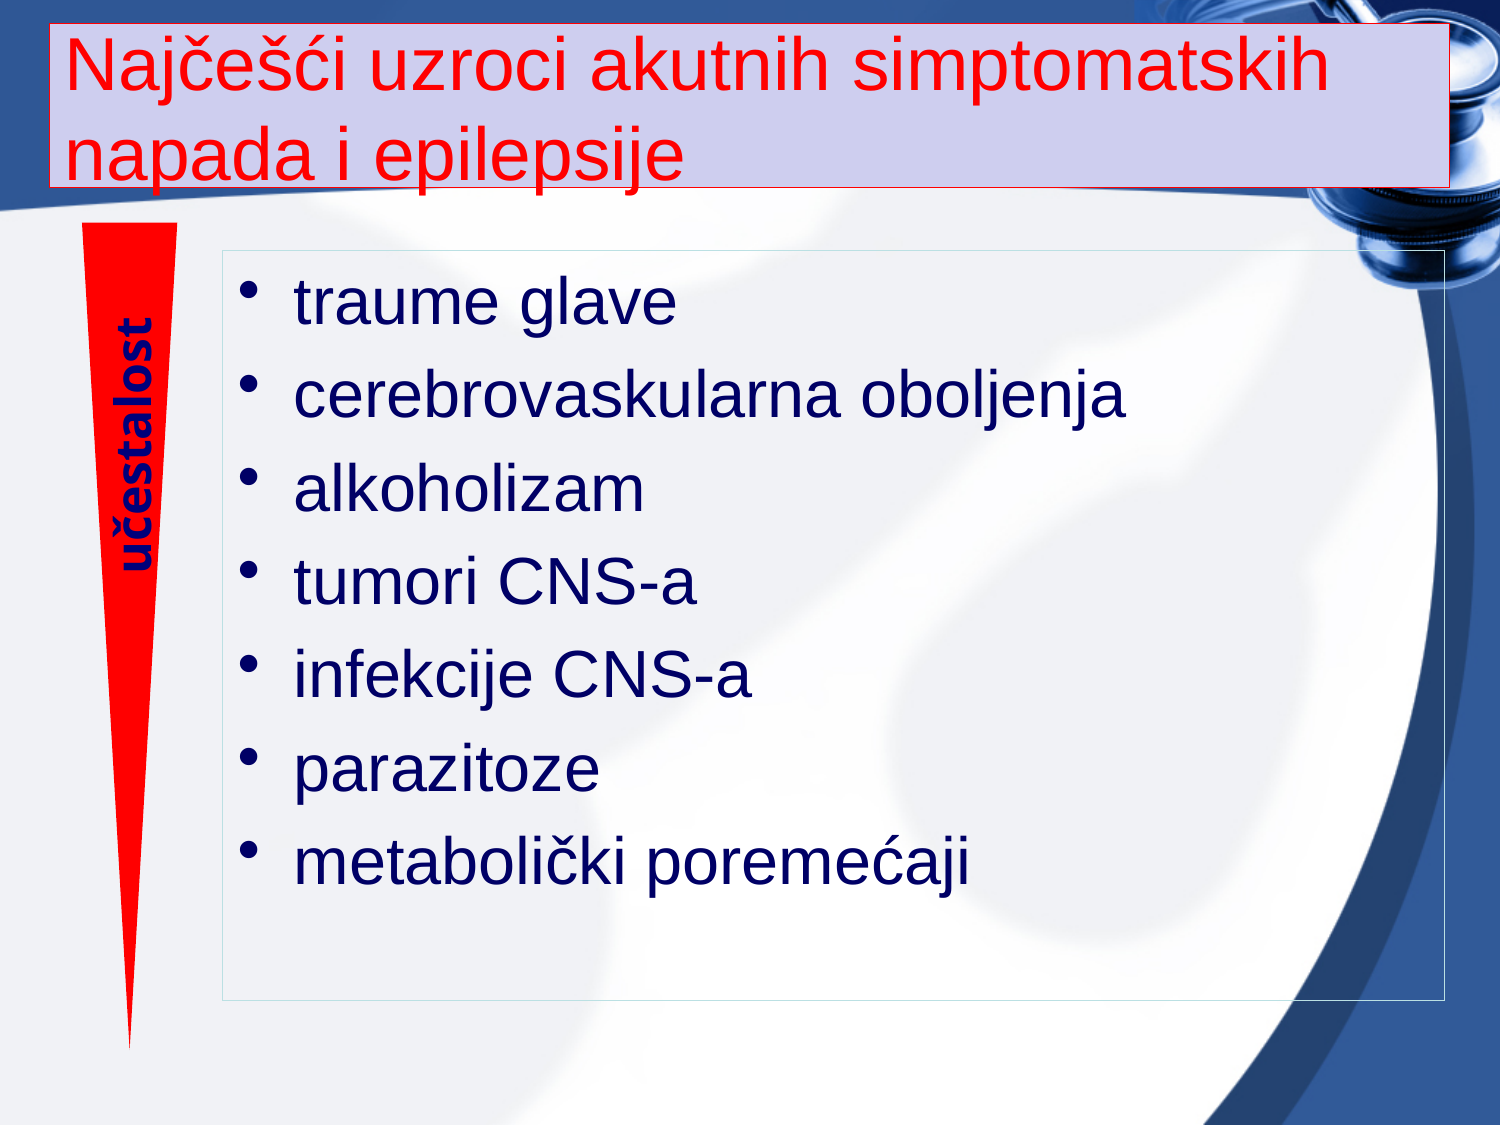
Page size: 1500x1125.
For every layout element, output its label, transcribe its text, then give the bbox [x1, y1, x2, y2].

slide_number 11 [937, 1062, 1294, 1101]
text_box [104, 610, 155, 1051]
picture [0, 0, 1500, 1125]
text_box učestalost [93, 281, 169, 610]
title Najčešći uzroci akutnih simptomatskih napada i epilepsije [49, 23, 1450, 188]
text_box [81, 222, 178, 415]
list traume glave cerebrovaskularna oboljenja alkoholizam tumori CNS-a infekcije CNS-a parazitoze metabolički poremećaji [222, 250, 1445, 1001]
